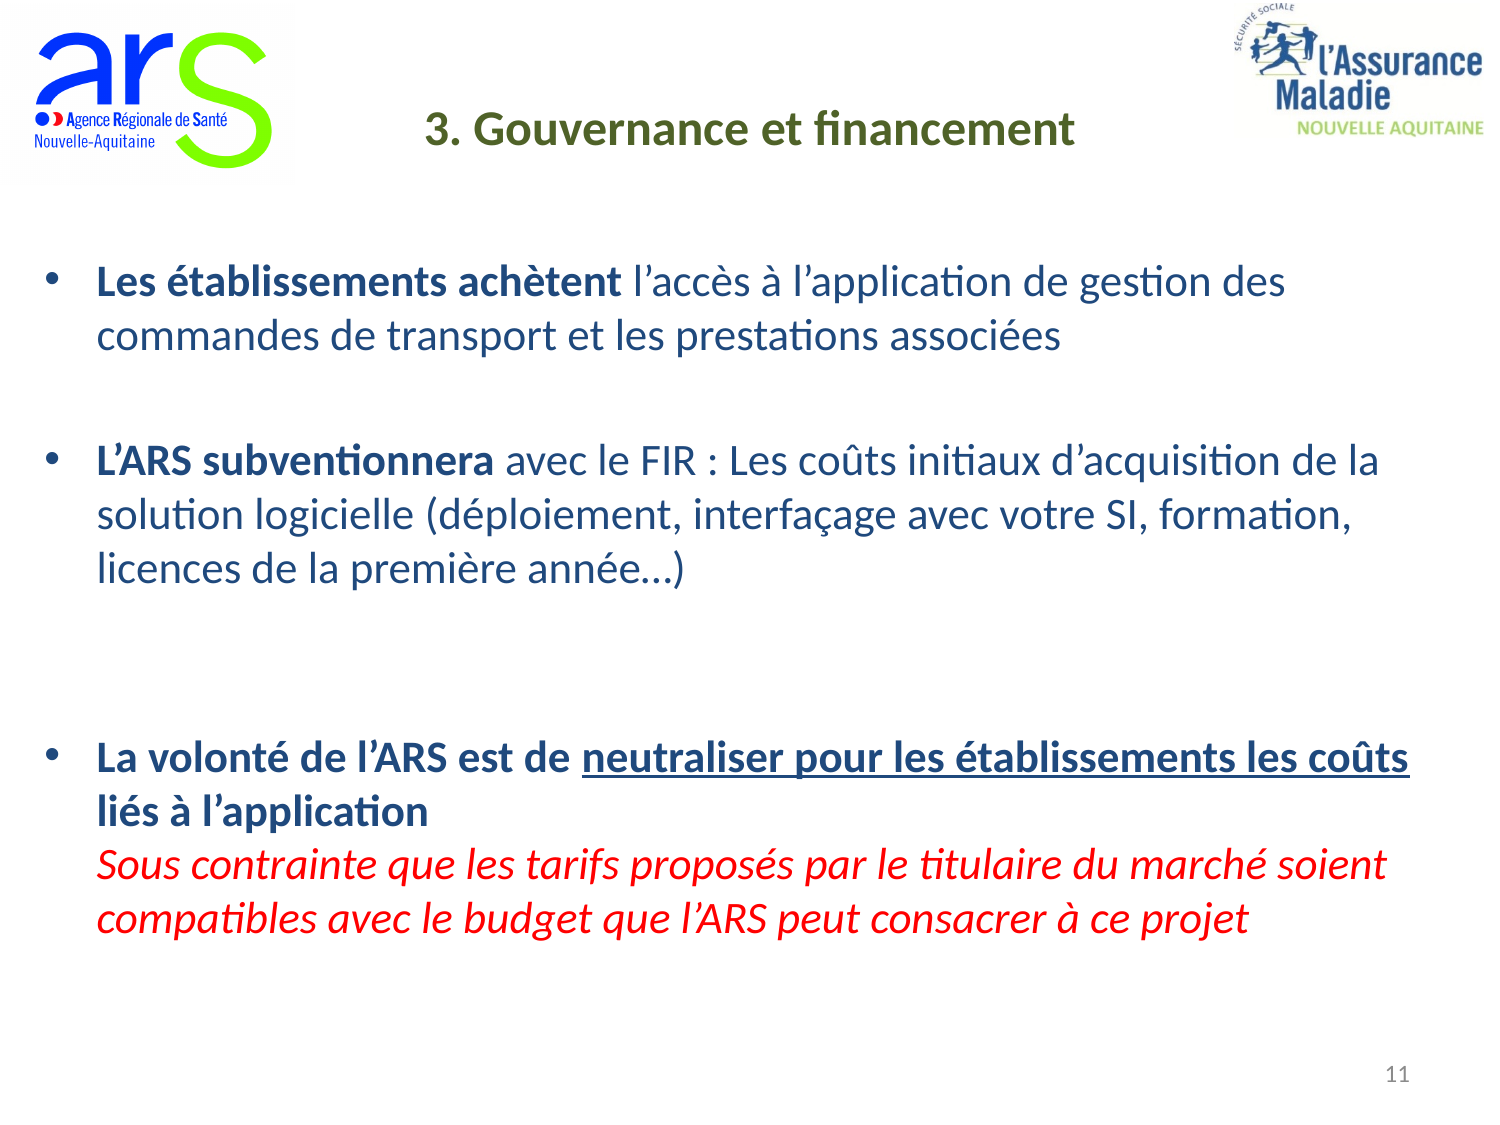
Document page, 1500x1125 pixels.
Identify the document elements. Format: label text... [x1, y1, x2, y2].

list Les établissements achètent l’accès à l’application de gestion des commandes de transport et les prestations associées L’ARS subventionnera avec le FIR : Les coûts initiaux d’acquisition de la solution logicielle (déploiement, interfaçage avec votre SI, formation, licences de la première année…) La volonté de l’ARS est de neutraliser pour les établissements les coûts liés à l’application Sous contrainte que les tarifs proposés par le titulaire du marché soient compatibles avec le budget que l’ARS peut consacrer à ce projet [29, 243, 1471, 970]
slide_number 11 [1074, 1042, 1425, 1103]
picture [0, 3, 295, 185]
picture [1234, 3, 1484, 138]
title 3. Gouvernance et financement [271, 42, 1229, 209]
